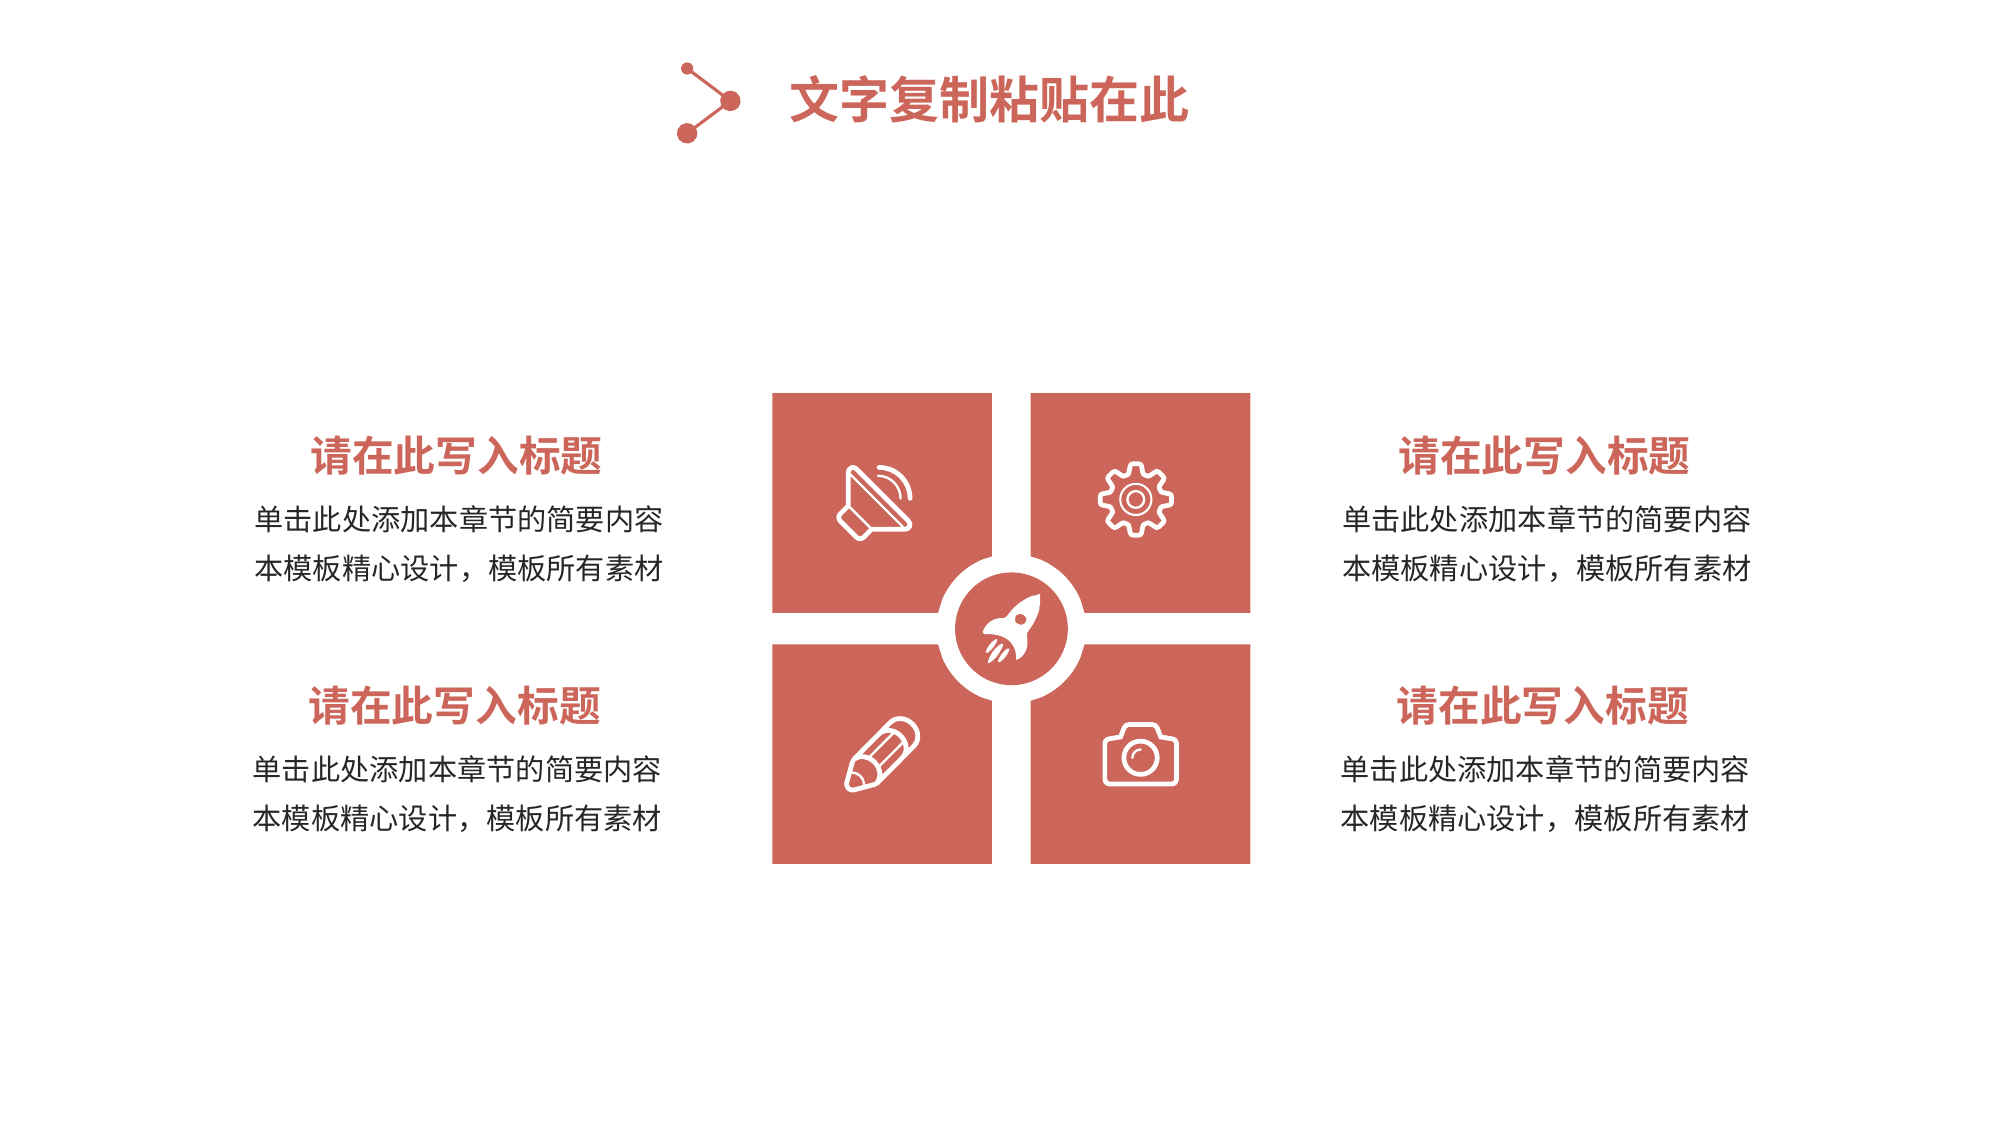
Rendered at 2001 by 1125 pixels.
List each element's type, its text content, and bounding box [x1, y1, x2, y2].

text_box [844, 716, 921, 793]
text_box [836, 465, 913, 542]
text_box [982, 594, 1041, 660]
text_box [985, 639, 1010, 664]
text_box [1102, 722, 1179, 787]
text_box [1029, 392, 1252, 614]
text_box [771, 392, 993, 614]
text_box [1097, 461, 1174, 538]
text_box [1315, 422, 1803, 595]
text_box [687, 68, 731, 134]
text_box [771, 643, 993, 866]
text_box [225, 672, 714, 844]
text_box [1029, 643, 1252, 866]
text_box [227, 422, 715, 595]
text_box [1313, 672, 1802, 844]
text_box 文字复制粘贴在此 [774, 61, 1309, 136]
text_box [954, 571, 1069, 687]
